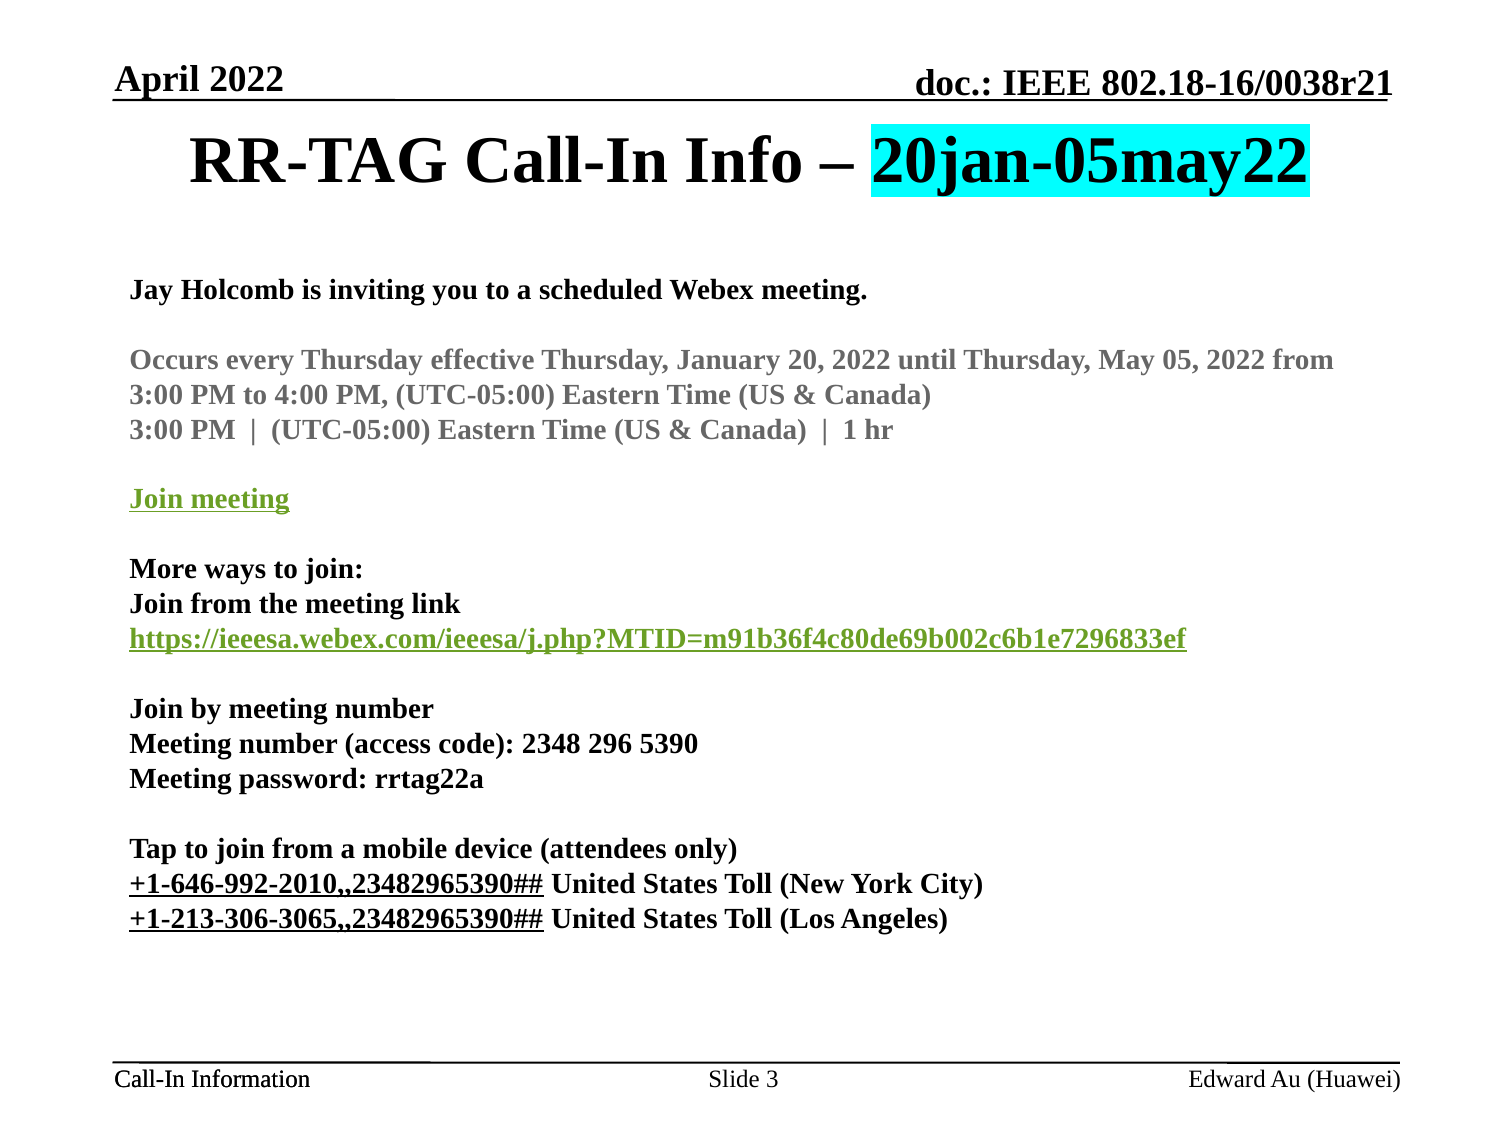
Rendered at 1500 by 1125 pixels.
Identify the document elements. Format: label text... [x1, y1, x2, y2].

list Jay Holcomb is inviting you to a scheduled Webex meeting. Occurs every Thursday effective Thursday, January 20, 2022 until Thursday, May 05, 2022 from 3:00 PM to 4:00 PM, (UTC-05:00) Eastern Time (US & Canada) 3:00 PM | (UTC-05:00) Eastern Time (US & Canada) | 1 hr Join meeting More ways to join: Join from the meeting link https://ieeesa.webex.com/ieeesa/j.php?MTID=m91b36f4c80de69b002c6b1e7296833ef Join by meeting number Meeting number (access code): 2348 296 5390 Meeting password: rrtag22a Tap to join from a mobile device (attendees only) +1-646-992-2010,,23482965390## United States Toll (New York City) +1-213-306-3065,,23482965390## United States Toll (Los Angeles) [114, 262, 1402, 1063]
title RR-TAG Call-In Info – 20jan-05may22 [112, 112, 1388, 201]
footer Edward Au (Huawei) [878, 1063, 1402, 1093]
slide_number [114, 54, 501, 100]
slide_number Slide 3 [687, 1063, 800, 1123]
